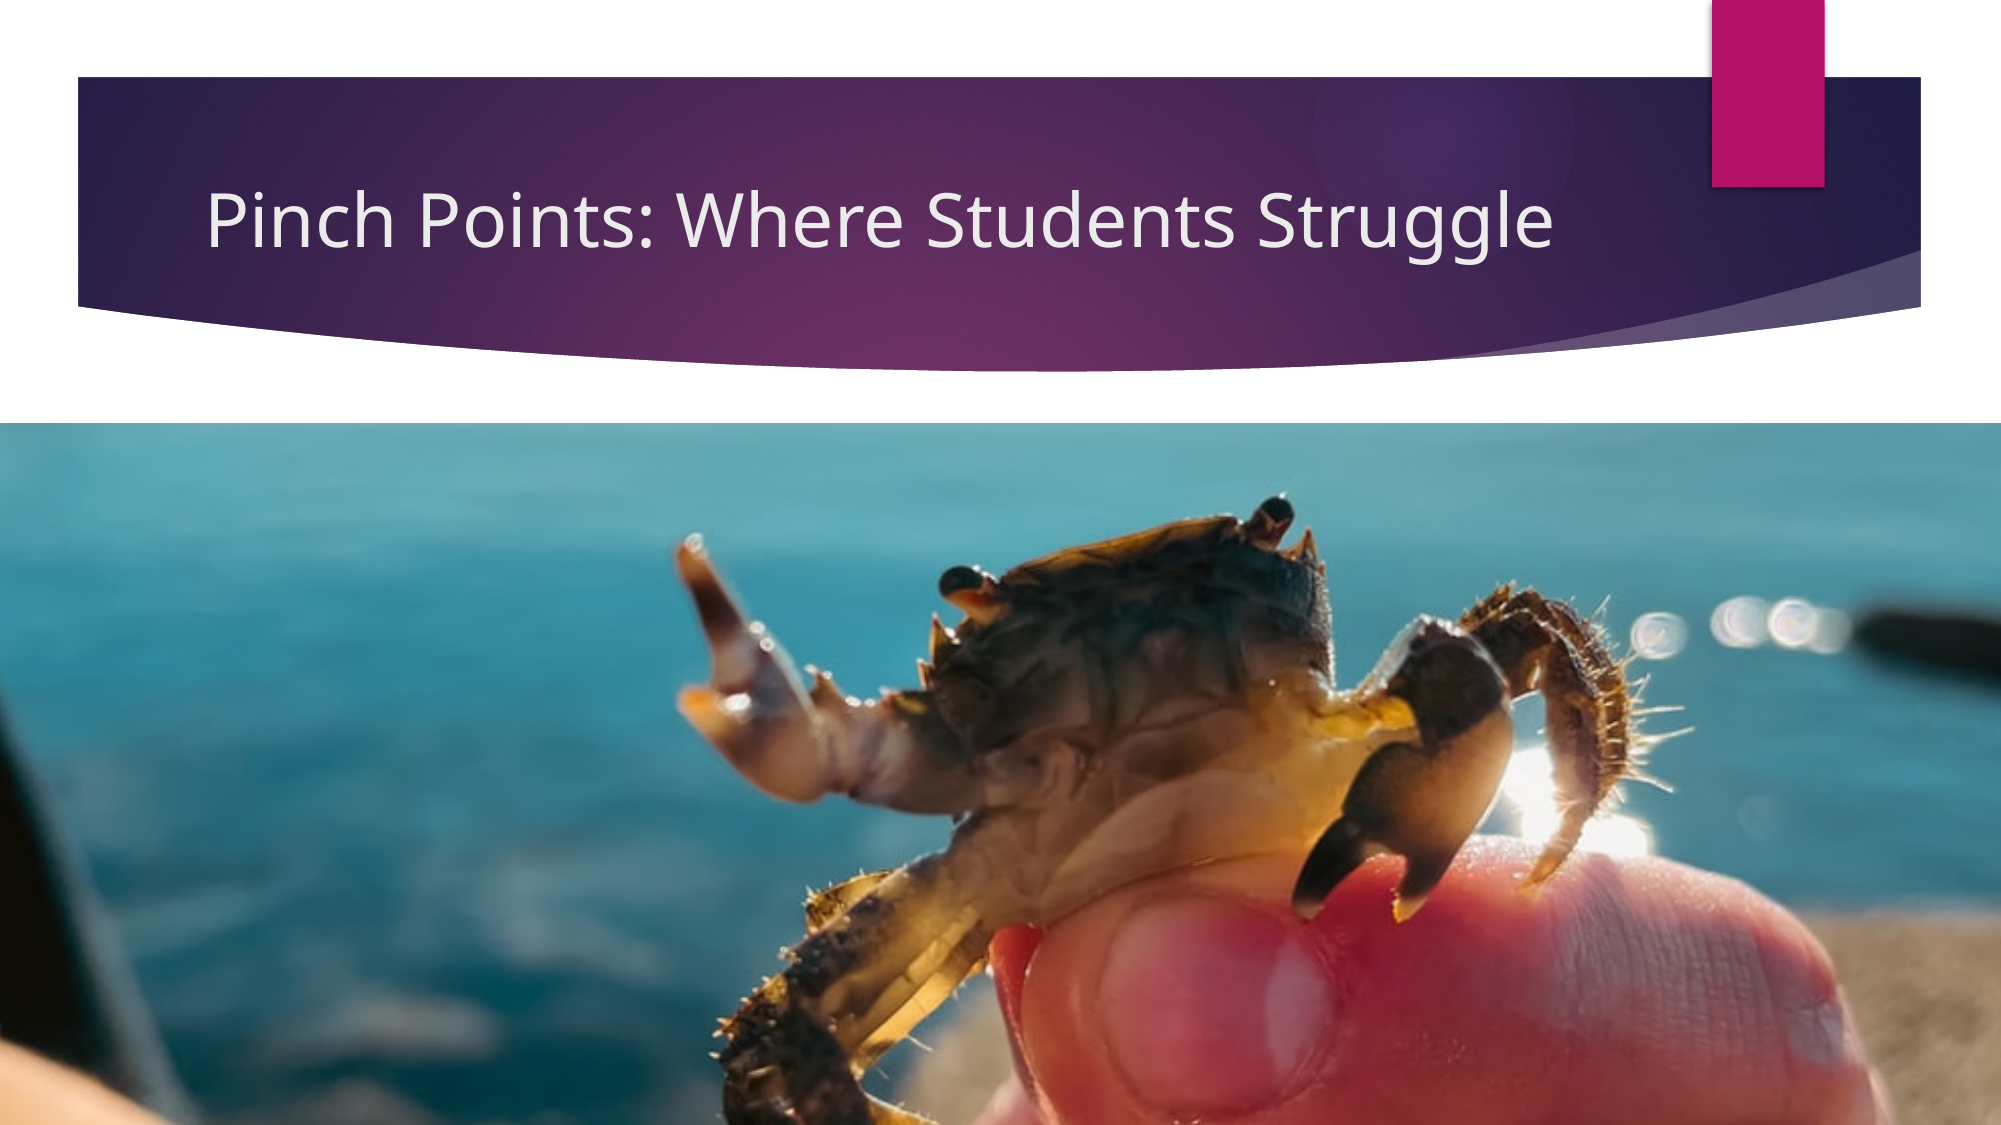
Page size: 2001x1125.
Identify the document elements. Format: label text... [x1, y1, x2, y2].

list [0, 423, 2000, 1125]
title Pinch Points: Where Students Struggle [189, 159, 1627, 276]
